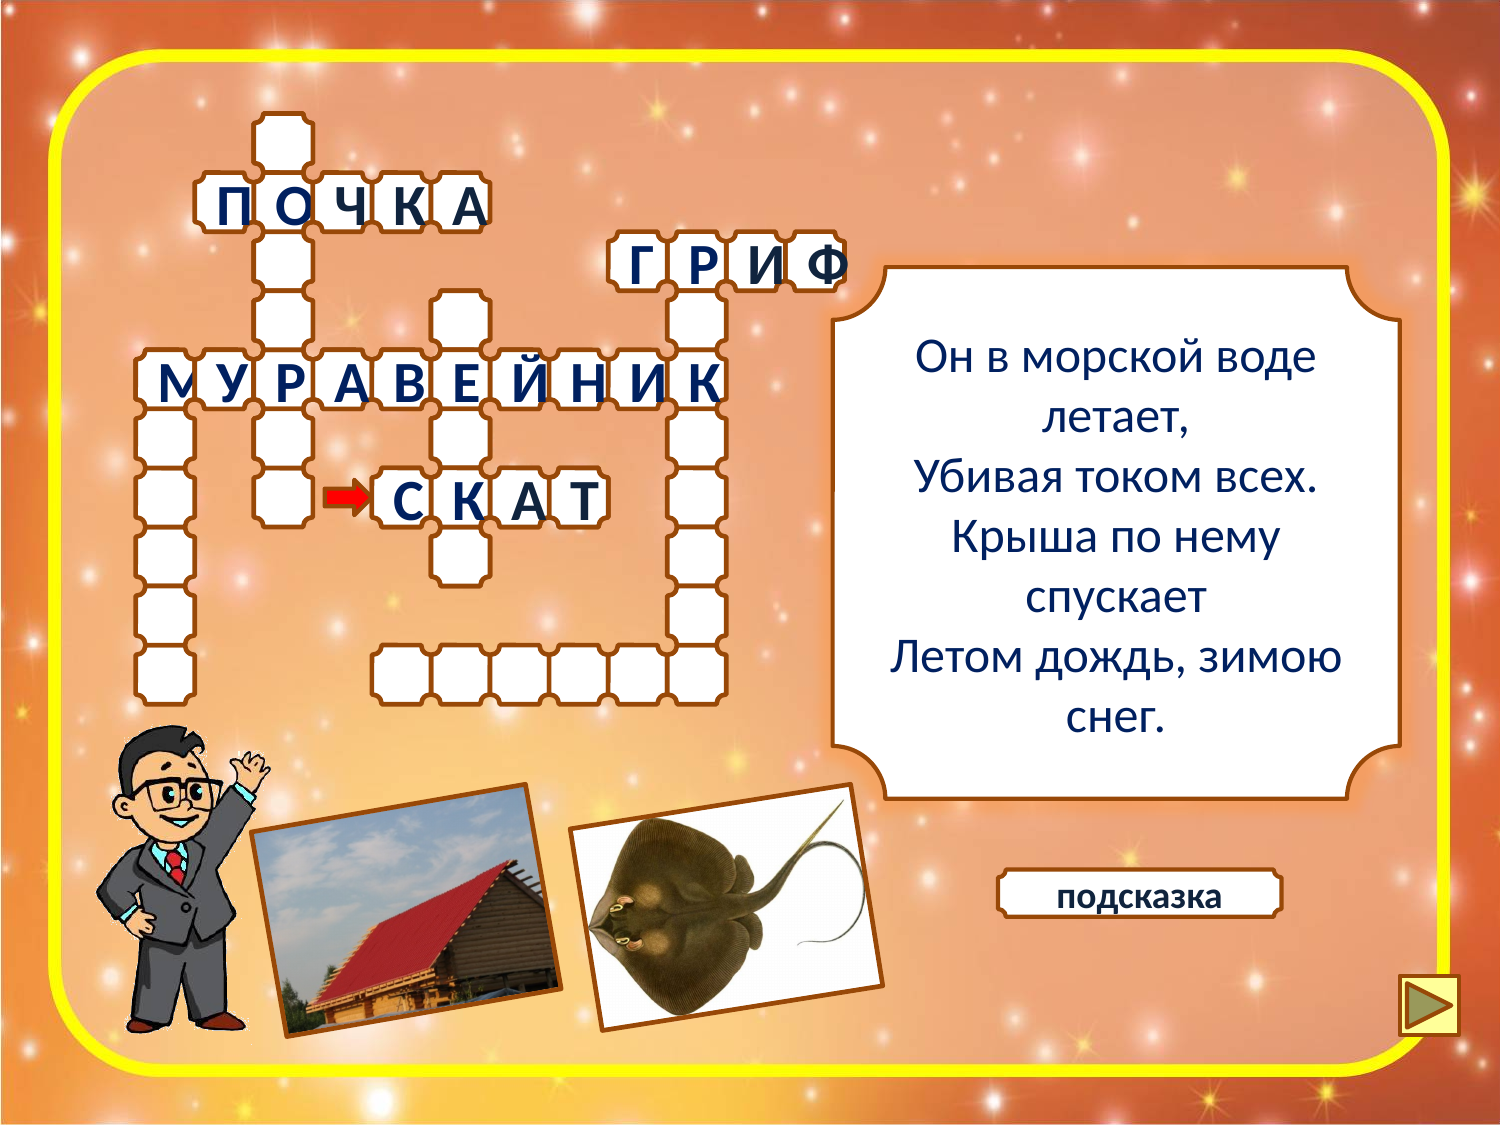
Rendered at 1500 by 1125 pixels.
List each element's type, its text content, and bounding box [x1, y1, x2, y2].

text_box Он в морской воде летает, Убивая током всех. Крыша по нему спускает Летом дождь, зимою снег. [830, 265, 1402, 801]
text_box [1398, 974, 1461, 1037]
picture [0, 0, 1500, 1125]
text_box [371, 467, 609, 528]
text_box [135, 113, 845, 705]
text_box подсказка [995, 867, 1284, 919]
